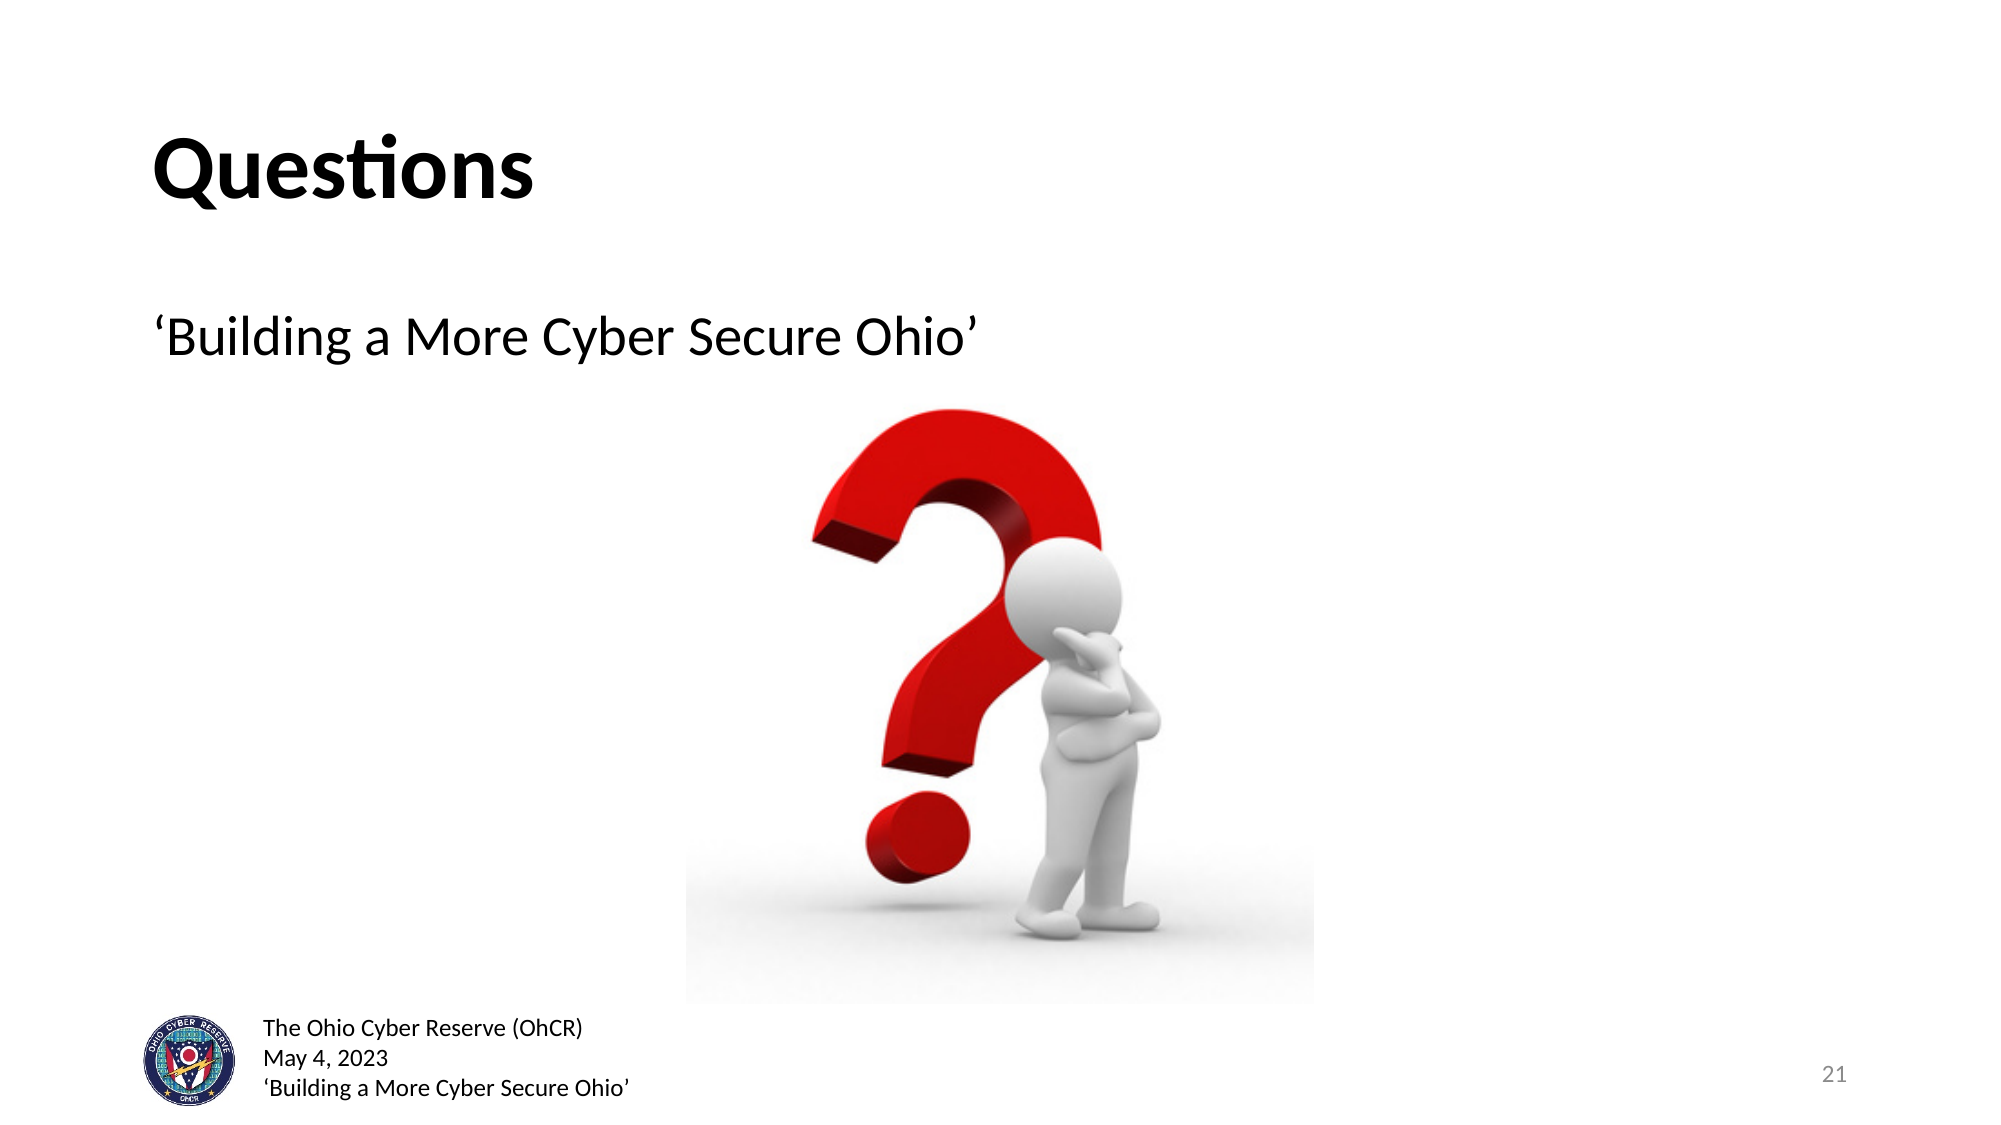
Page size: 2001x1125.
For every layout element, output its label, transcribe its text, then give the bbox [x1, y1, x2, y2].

text_box The Ohio Cyber Reserve (OhCR) May 4, 2023 ‘Building a More Cyber Secure Ohio’ [248, 1004, 648, 1109]
list ‘Building a More Cyber Secure Ohio’ [137, 299, 1863, 376]
slide_number 21 [1412, 1042, 1863, 1103]
picture [140, 1013, 238, 1108]
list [686, 375, 1314, 1004]
title Questions [137, 59, 1863, 278]
